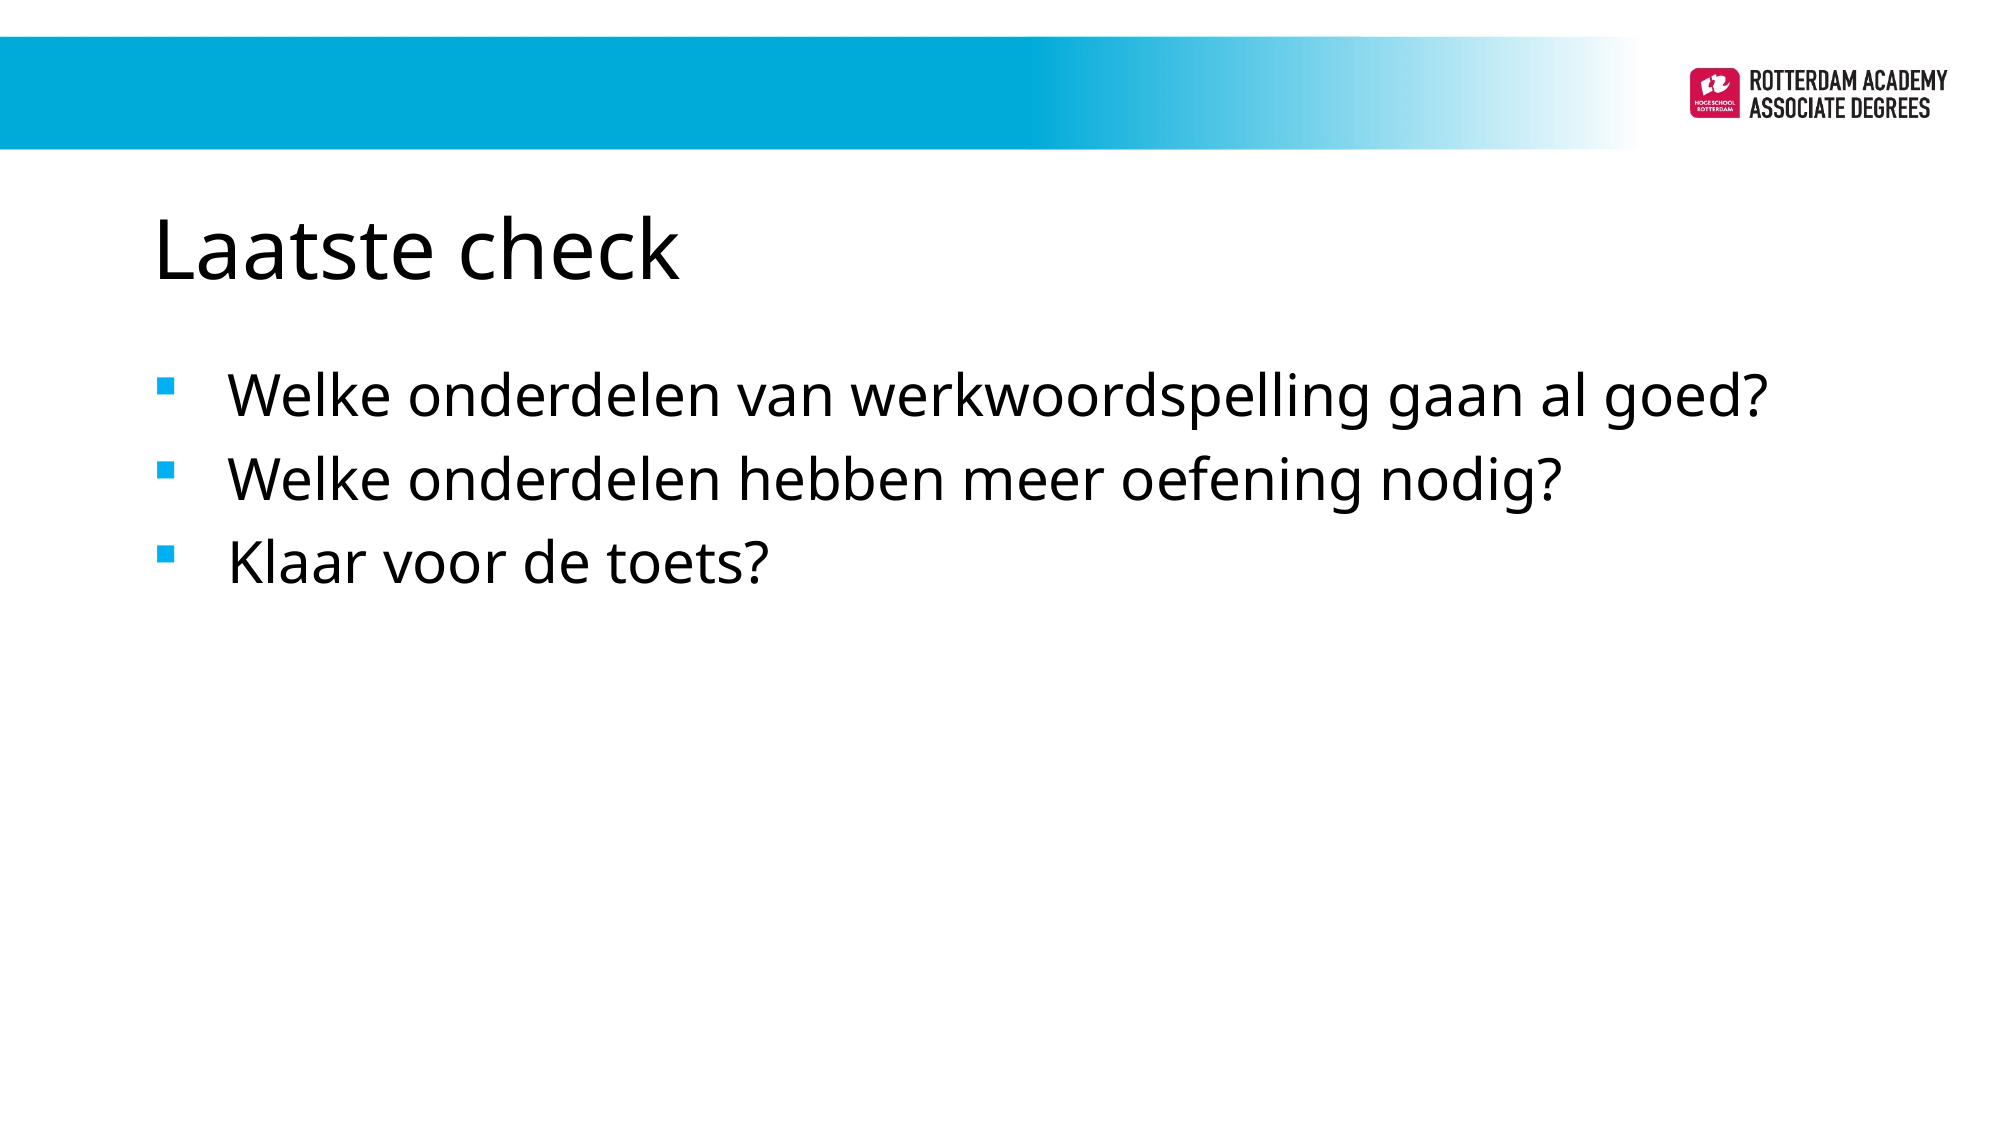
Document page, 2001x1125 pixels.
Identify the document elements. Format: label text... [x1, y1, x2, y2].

list Welke onderdelen van werkwoordspelling gaan al goed? Welke onderdelen hebben meer oefening nodig? Klaar voor de toets? [137, 358, 1863, 1053]
title Laatste check [137, 175, 1863, 329]
picture [0, 0, 2000, 184]
